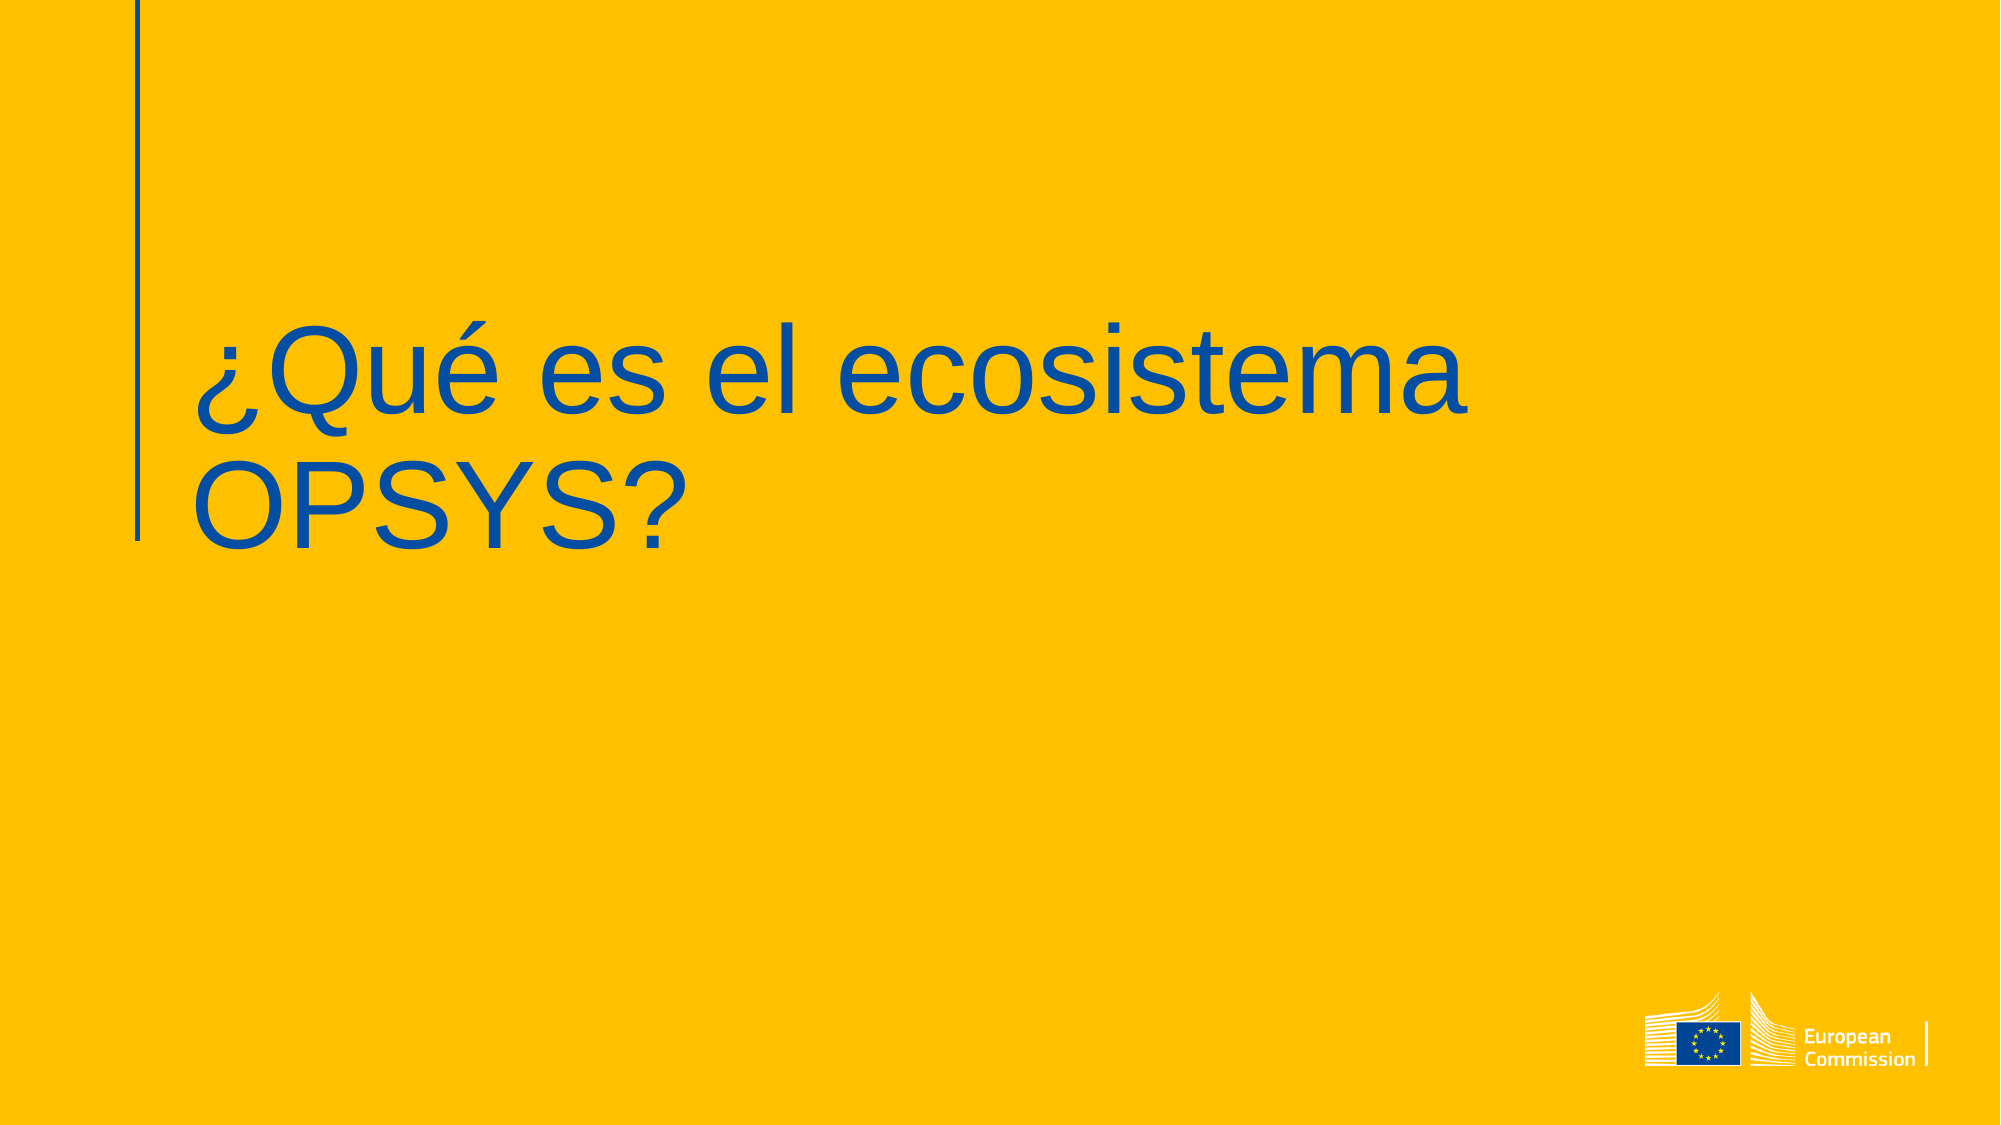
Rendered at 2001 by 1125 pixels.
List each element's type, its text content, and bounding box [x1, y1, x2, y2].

title ¿Qué es el ecosistema OPSYS? [175, 184, 1927, 576]
picture [1645, 991, 1928, 1066]
